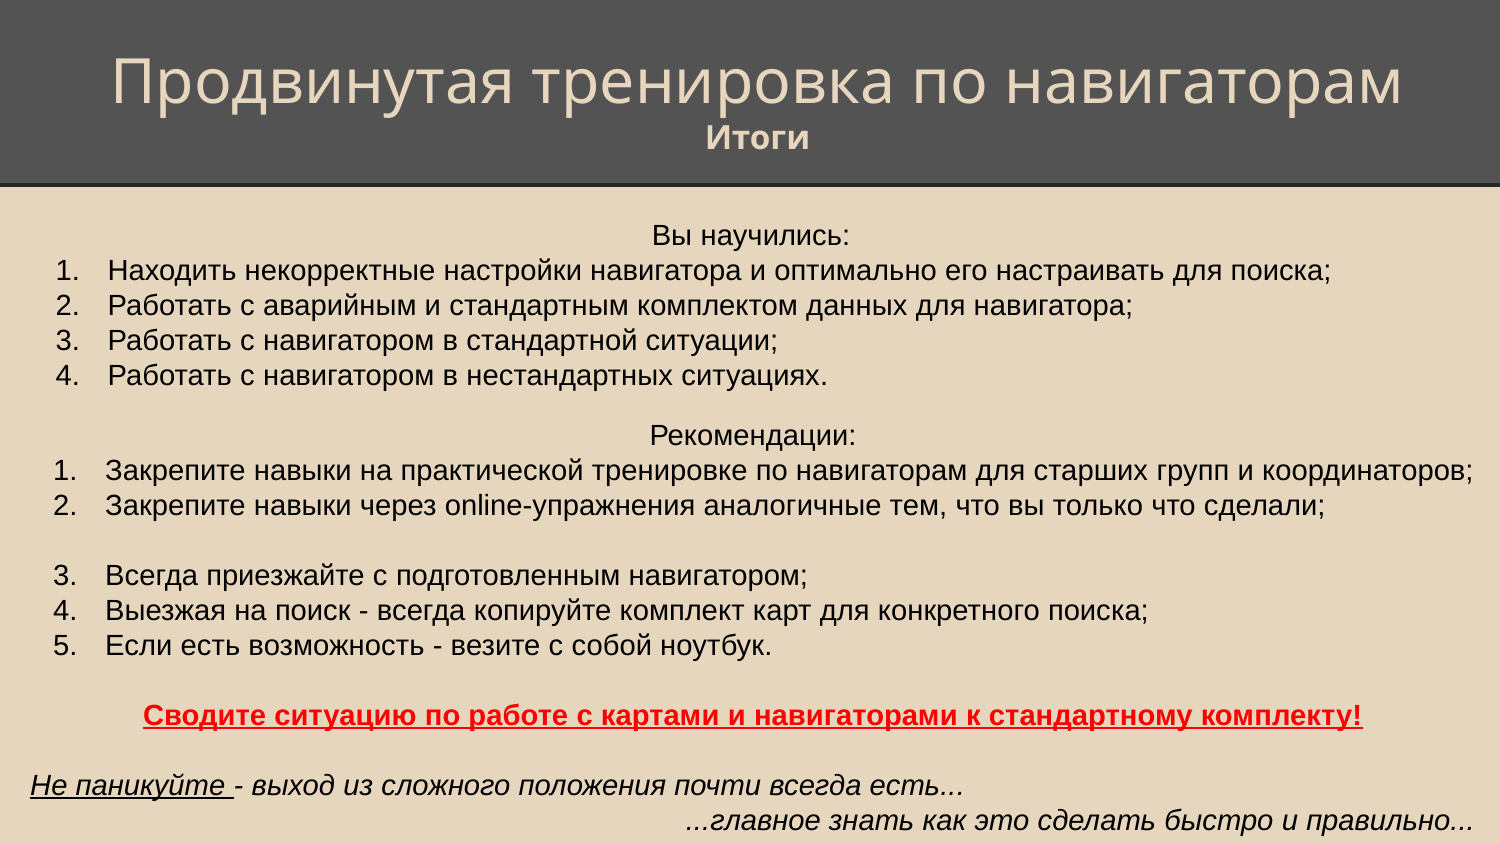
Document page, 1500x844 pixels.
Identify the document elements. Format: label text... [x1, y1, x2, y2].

text_box Рекомендации: Закрепите навыки на практической тренировке по навигаторам для старших групп и координаторов; Закрепите навыки через online-упражнения аналогичные тем, что вы только что сделали; Всегда приезжайте с подготовленным навигатором; Выезжая на поиск - всегда копируйте комплект карт для конкретного поиска; Если есть возможность - везите с собой ноутбук. Сводите ситуацию по работе с картами и навигаторами к стандартному комплекту! Не паникуйте - выход из сложного положения почти всегда есть... ...главное знать как это сделать быстро и правильно... [15, 401, 1491, 830]
text_box Вы научились: Находить некорректные настройки навигатора и оптимально его настраивать для поиска; Работать с аварийным и стандартным комплектом данных для навигатора; Работать с навигатором в стандартной ситуации; Работать с навигатором в нестандартных ситуациях. [17, 201, 1485, 402]
title Продвинутая тренировка по навигаторам Итоги [24, 10, 1492, 172]
